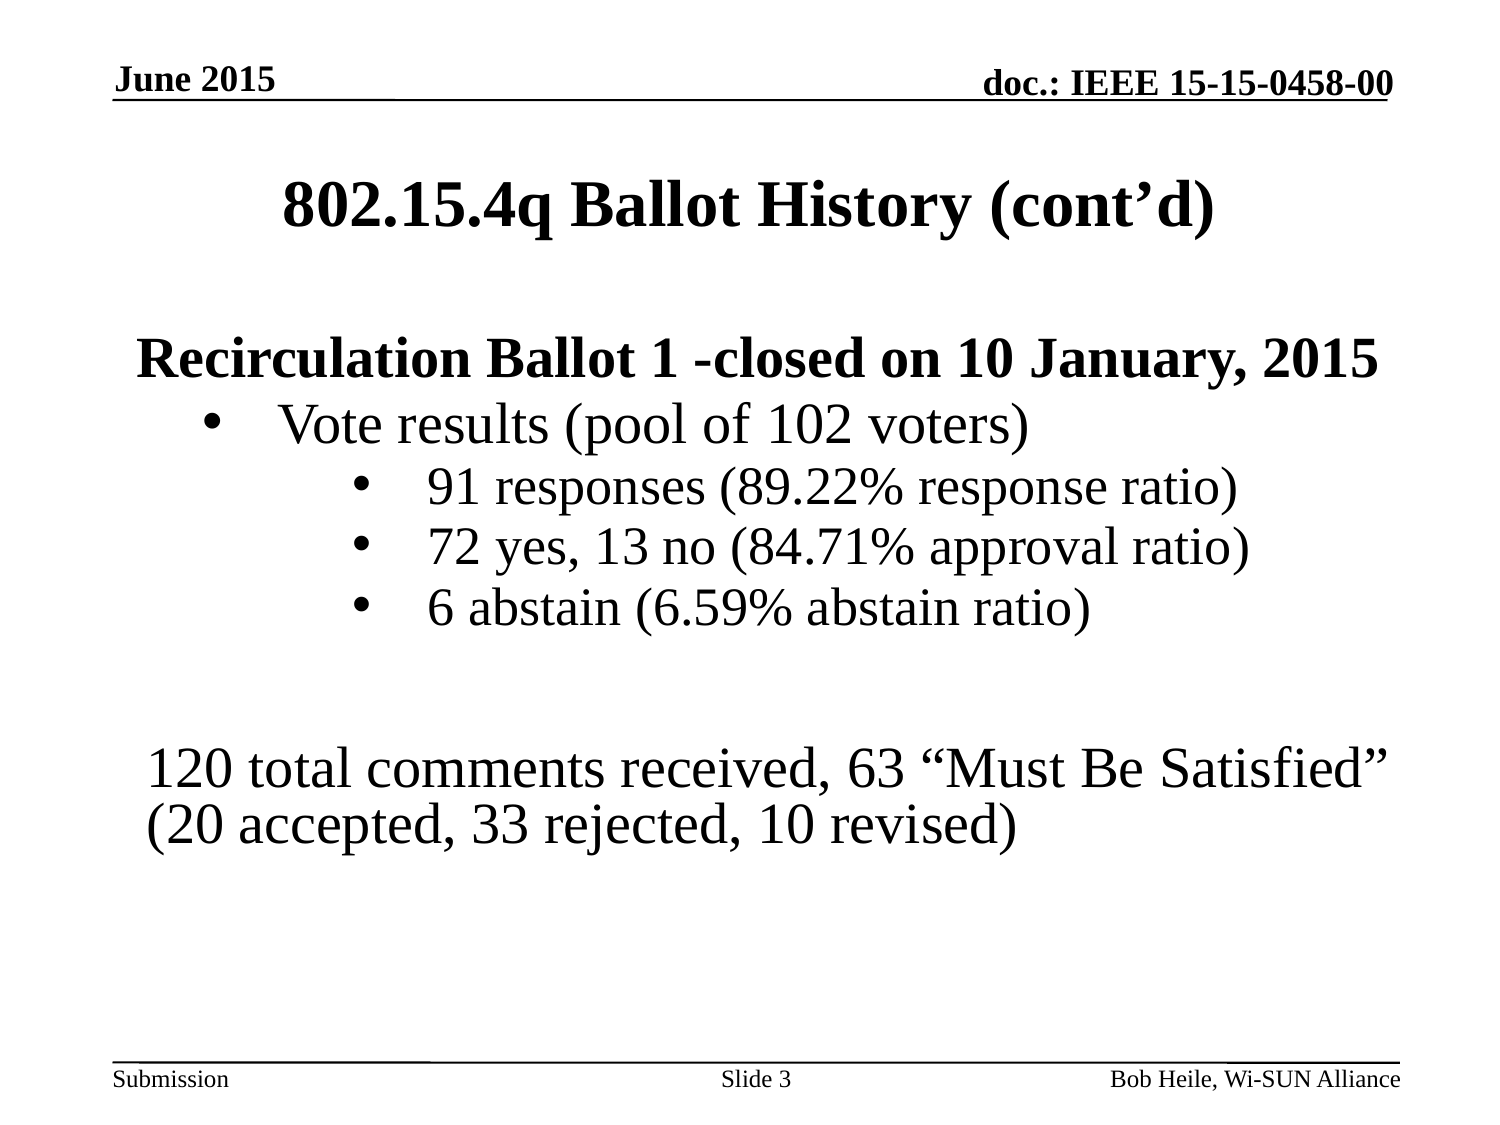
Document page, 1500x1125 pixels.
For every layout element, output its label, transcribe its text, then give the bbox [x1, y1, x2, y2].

slide_number Slide 3 [712, 1061, 800, 1123]
list Recirculation Ballot 1 -closed on 10 January, 2015 Vote results (pool of 102 voters) 91 responses (89.22% response ratio) 72 yes, 13 no (84.71% approval ratio) 6 abstain (6.59% abstain ratio) 120 total comments received, 63 “Must Be Satisfied” (20 accepted, 33 rejected, 10 revised) [112, 324, 1413, 1000]
title 802.15.4q Ballot History (cont’d) [112, 112, 1388, 288]
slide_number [114, 54, 423, 100]
footer Bob Heile, Wi-SUN Alliance [878, 1061, 1402, 1093]
